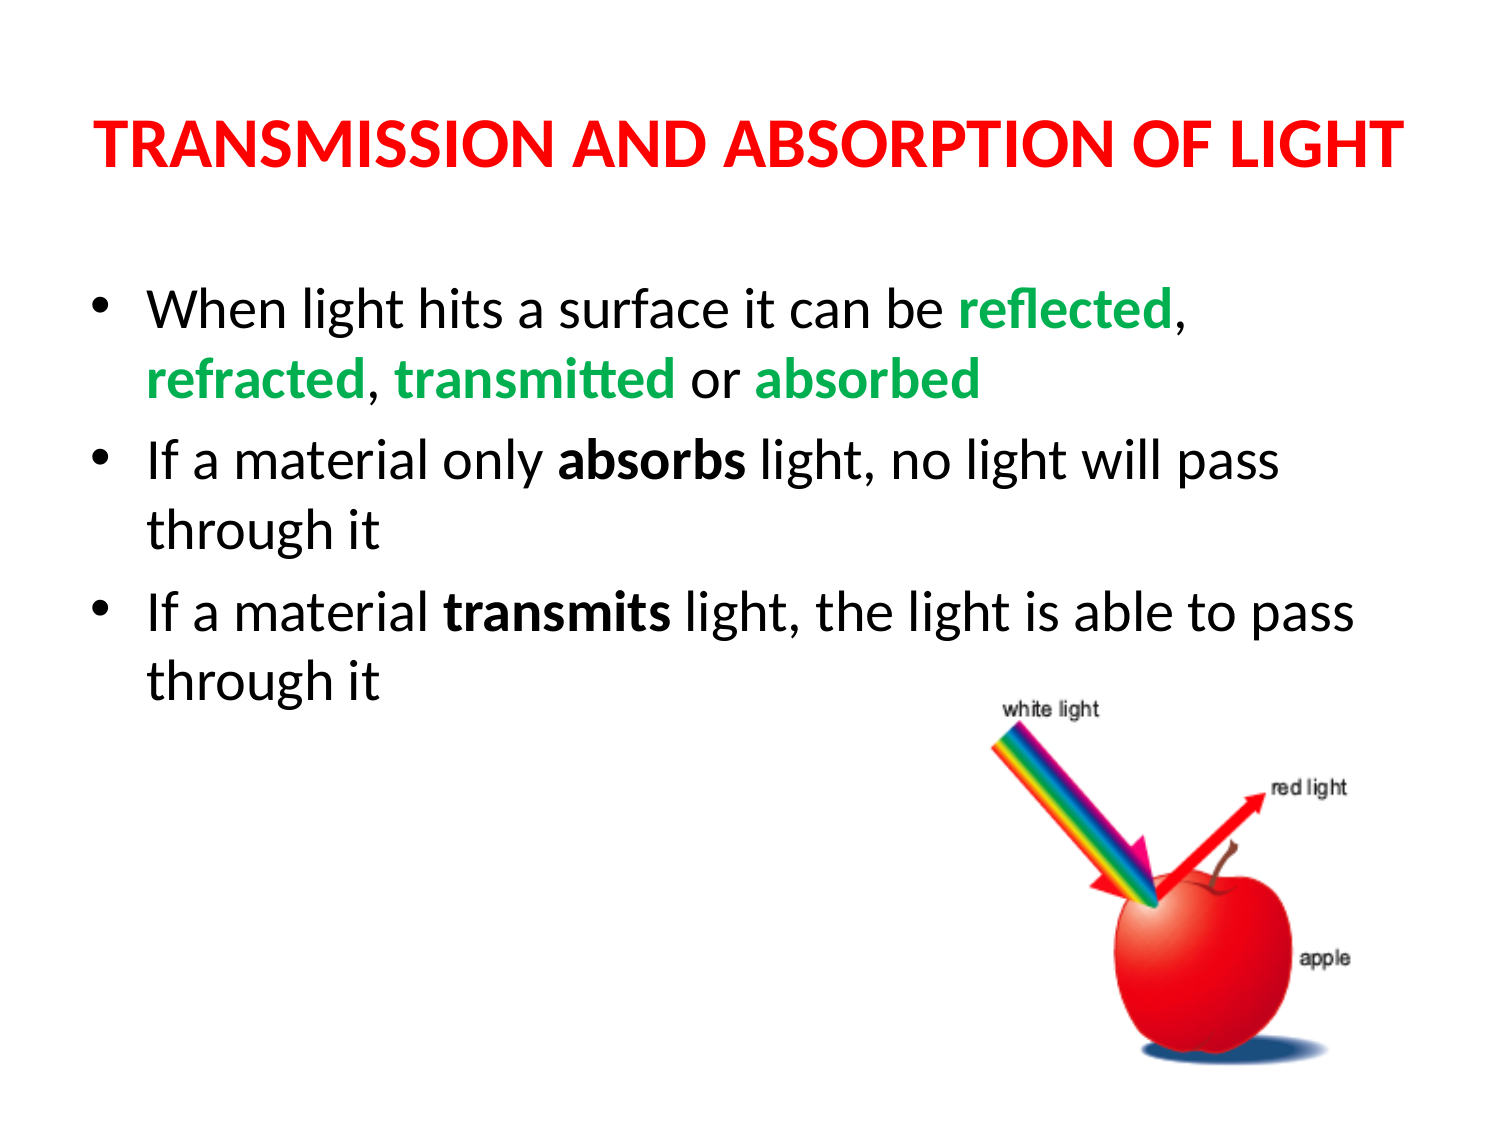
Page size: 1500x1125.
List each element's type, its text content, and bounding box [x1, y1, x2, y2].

title TRANSMISSION AND ABSORPTION OF LIGHT [75, 45, 1425, 233]
list When light hits a surface it can be reflected, refracted, transmitted or absorbed If a material only absorbs light, no light will pass through it If a material transmits light, the light is able to pass through it [75, 262, 1425, 1005]
picture [962, 668, 1392, 1083]
